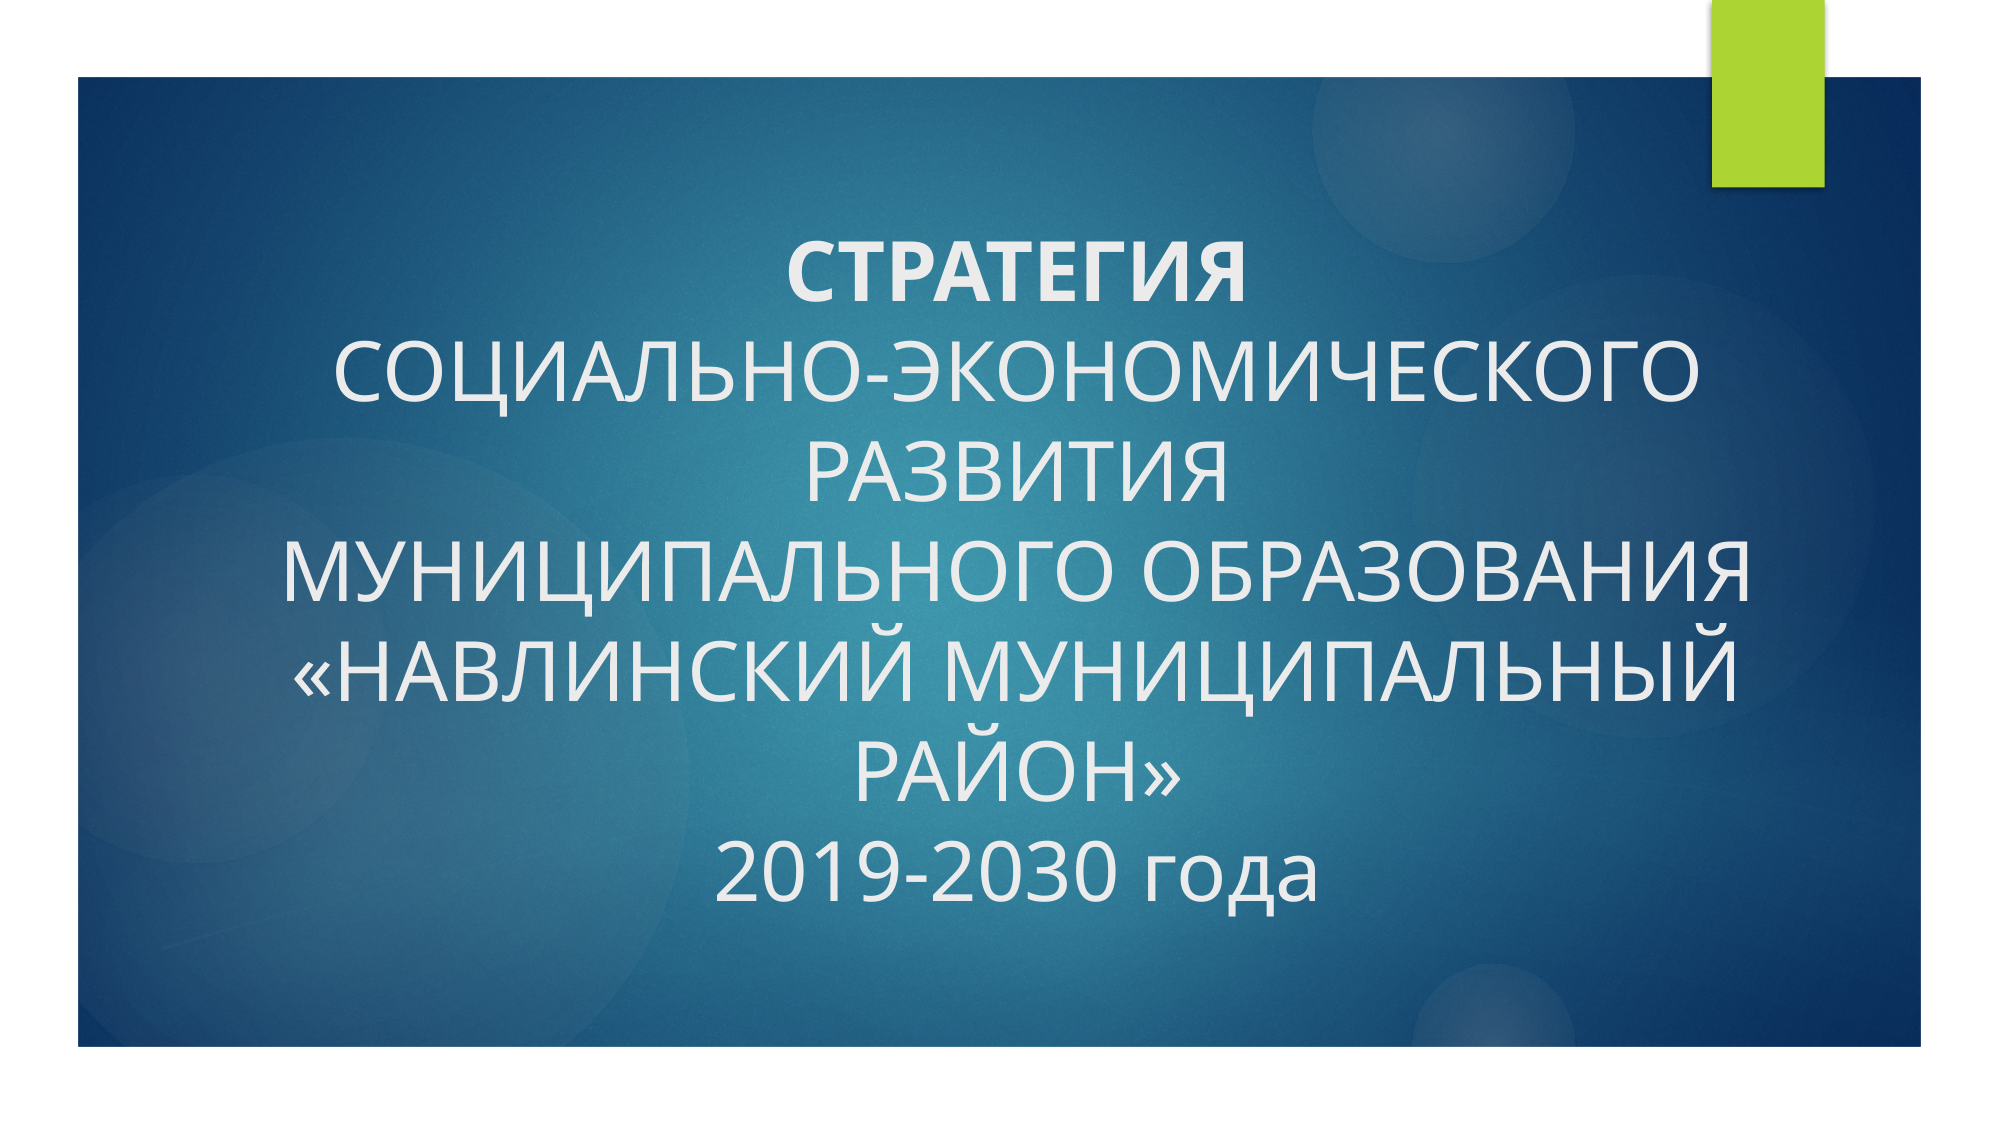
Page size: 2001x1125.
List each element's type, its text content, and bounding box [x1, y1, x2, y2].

title СТРАТЕГИЯ СОЦИАЛЬНО-ЭКОНОМИЧЕСКОГО РАЗВИТИЯ МУНИЦИПАЛЬНОГО ОБРАЗОВАНИЯ «НАВЛИНСКИЙ МУНИЦИПАЛЬНЫЙ РАЙОН» 2019-2030 года [161, 586, 1875, 1026]
